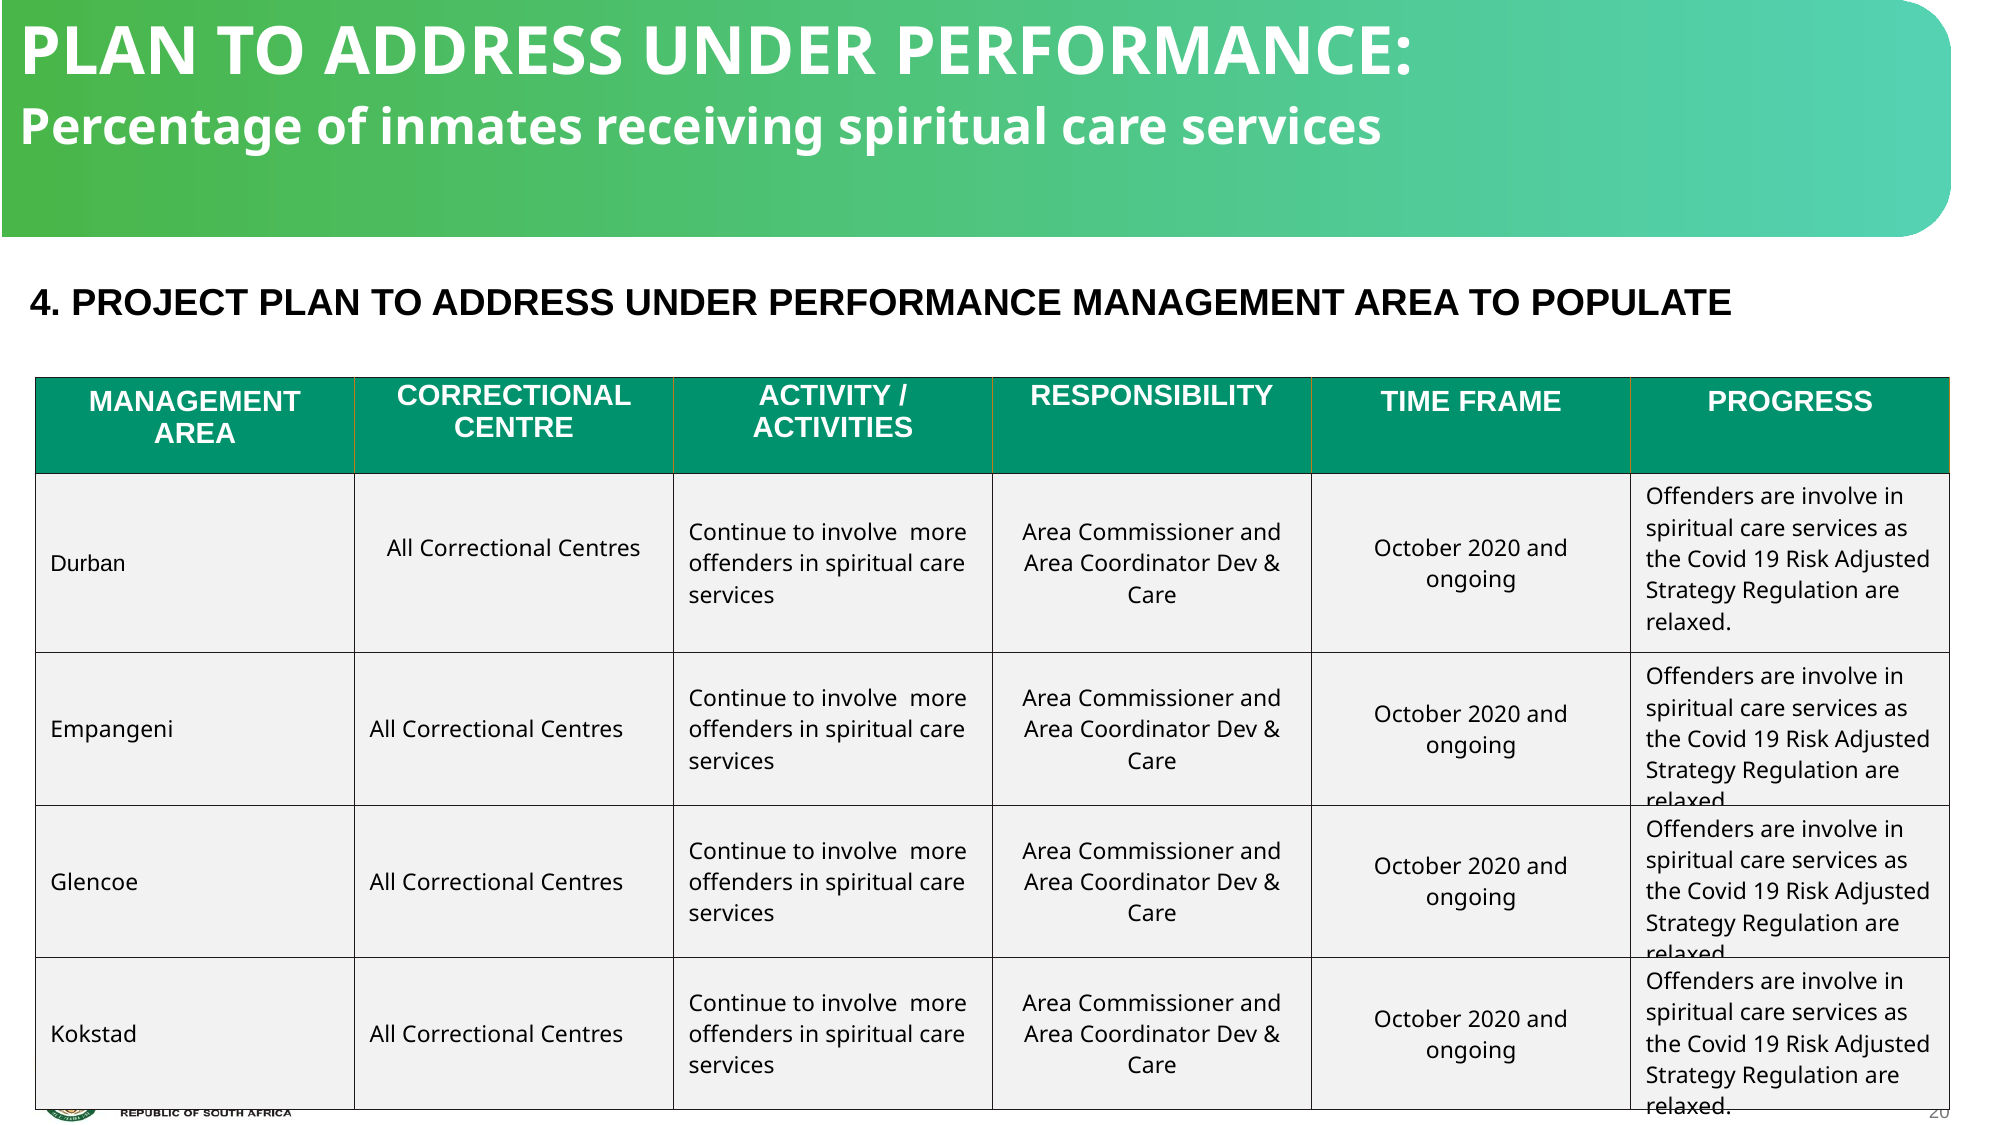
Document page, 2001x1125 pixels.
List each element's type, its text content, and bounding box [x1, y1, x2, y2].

table_cell Continue to involve more offenders in spiritual care services [674, 958, 992, 1109]
table_cell Offenders are involve in spiritual care services as the Covid 19 Risk Adjusted Strategy Regulation are relaxed. [1631, 474, 1949, 652]
table_cell Glencoe [36, 806, 354, 957]
table_cell Area Commissioner and Area Coordinator Dev & Care [993, 653, 1311, 805]
table_cell Area Commissioner and Area Coordinator Dev & Care [993, 958, 1311, 1109]
table_cell Offenders are involve in spiritual care services as the Covid 19 Risk Adjusted Strategy Regulation are relaxed. [1631, 806, 1949, 957]
table_cell Area Commissioner and Area Coordinator Dev & Care [993, 474, 1311, 652]
table_cell Continue to involve more offenders in spiritual care services [674, 653, 992, 805]
table_cell October 2020 and ongoing [1312, 958, 1630, 1109]
table_cell Kokstad [36, 958, 354, 1109]
table_cell Continue to involve more offenders in spiritual care services [674, 474, 992, 652]
picture [33, 1049, 332, 1123]
table_cell All Correctional Centres [355, 474, 673, 652]
table_cell All Correctional Centres [355, 653, 673, 805]
table_cell All Correctional Centres [355, 958, 673, 1109]
table_cell Empangeni [36, 653, 354, 805]
table_header PROGRESS [1631, 378, 1949, 473]
table_cell Offenders are involve in spiritual care services as the Covid 19 Risk Adjusted Strategy Regulation are relaxed. [1631, 653, 1949, 805]
text_box 4. PROJECT PLAN TO ADDRESS UNDER PERFORMANCE MANAGEMENT AREA TO POPULATE [0, 270, 1875, 331]
text_box PLAN TO ADDRESS UNDER PERFORMANCE: Percentage of inmates receiving spiritual care services [4, 9, 1803, 96]
table_cell October 2020 and ongoing [1312, 806, 1630, 957]
table_cell Area Commissioner and Area Coordinator Dev & Care [993, 806, 1311, 957]
table_cell October 2020 and ongoing [1312, 474, 1630, 652]
table_header RESPONSIBILITY [993, 378, 1311, 473]
table_cell All Correctional Centres [355, 806, 673, 957]
table_header TIME FRAME [1312, 378, 1630, 473]
table_header MANAGEMENT AREA [36, 378, 354, 473]
table_cell Continue to involve more offenders in spiritual care services [674, 806, 992, 957]
table_cell Durban [36, 474, 354, 652]
table_header CORRECTIONAL CENTRE [355, 378, 673, 473]
table_cell October 2020 and ongoing [1312, 653, 1630, 805]
table_cell Offenders are involve in spiritual care services as the Covid 19 Risk Adjusted Strategy Regulation are relaxed. [1631, 958, 1949, 1109]
text_box [2, 0, 1951, 237]
table_header ACTIVITY / ACTIVITIES [674, 378, 992, 473]
